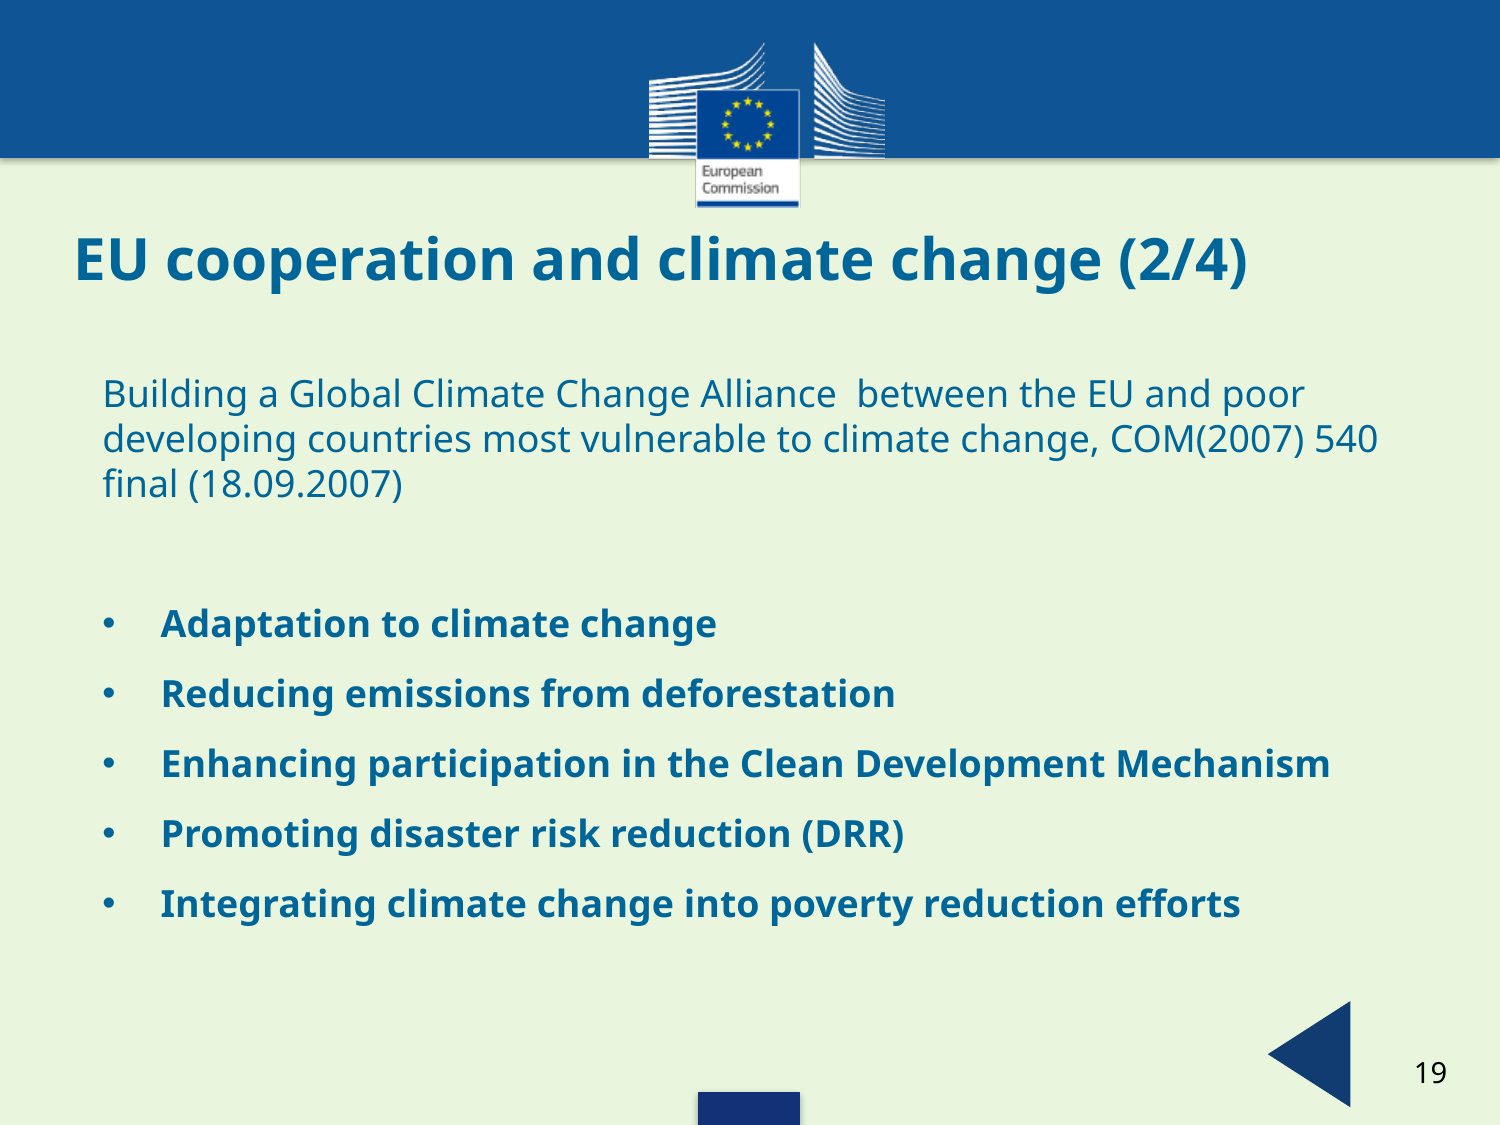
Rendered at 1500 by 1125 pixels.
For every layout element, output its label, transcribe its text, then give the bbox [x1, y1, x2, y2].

picture [649, 42, 885, 155]
text_box [1267, 1001, 1351, 1108]
slide_number 19 [1374, 1046, 1463, 1125]
text_box Building a Global Climate Change Alliance between the EU and poor developing countries most vulnerable to climate change, COM(2007) 540 final (18.09.2007) Adaptation to climate change Reducing emissions from deforestation Enhancing participation in the Clean Development Mechanism Promoting disaster risk reduction (DRR) Integrating climate change into poverty reduction efforts [87, 362, 1438, 933]
title EU cooperation and climate change (2/4) [0, 155, 1500, 359]
